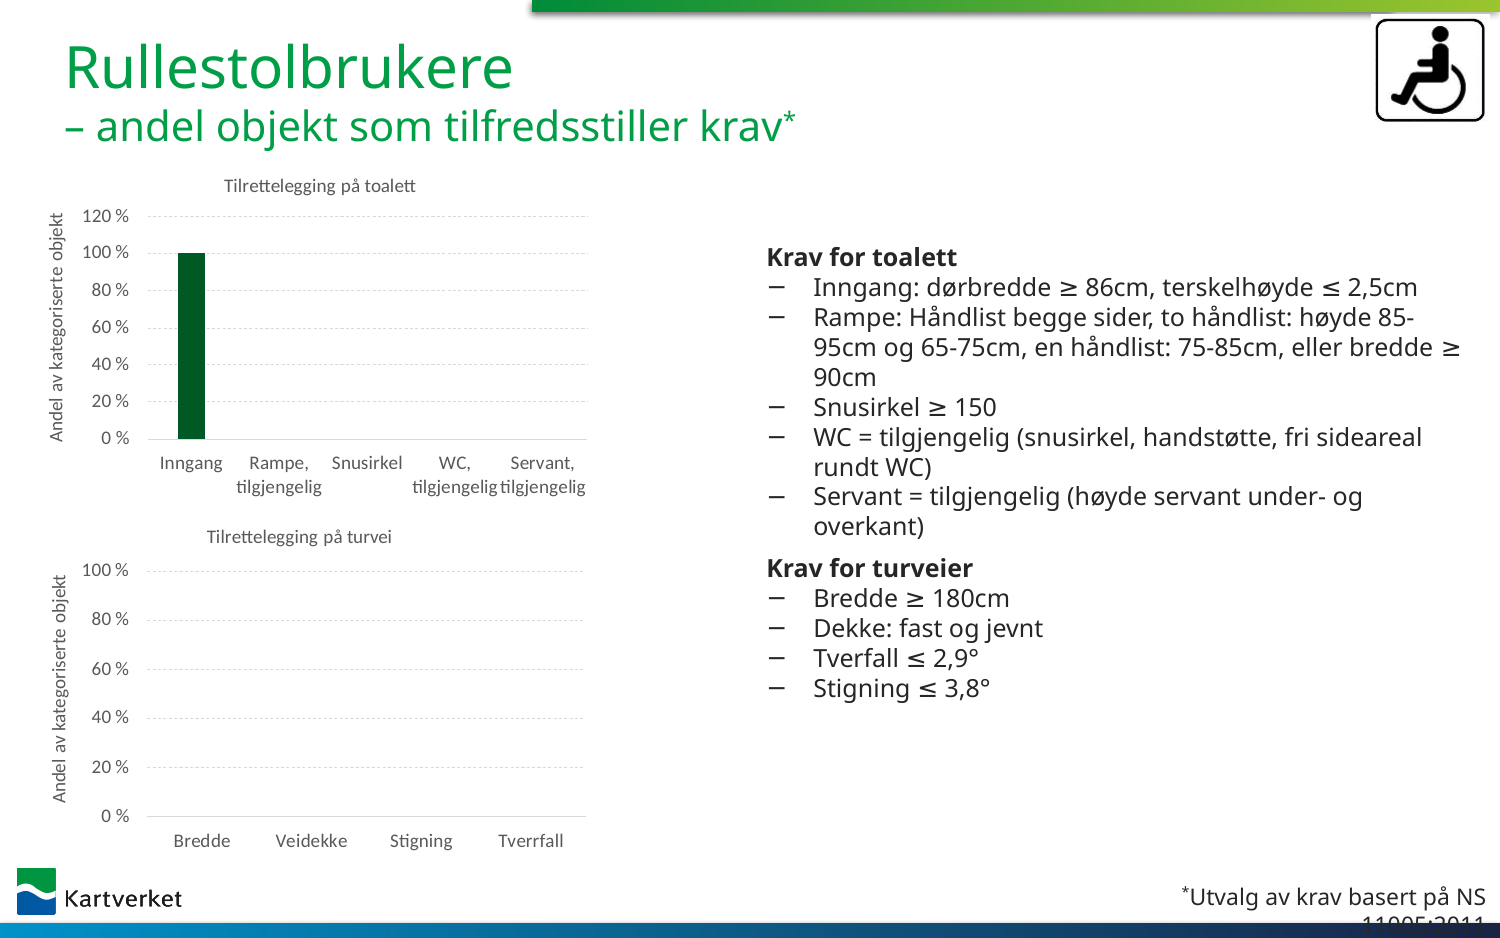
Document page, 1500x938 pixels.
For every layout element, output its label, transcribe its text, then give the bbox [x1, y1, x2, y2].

text_box Rullestolbrukere – andel objekt som tilfredsstiller krav* [49, 14, 1431, 158]
picture [41, 520, 597, 859]
picture [41, 166, 598, 505]
text_box *Utvalg av krav basert på NS 11005:2011 [1068, 873, 1500, 938]
text_box Krav for turveier Bredde ≥ 180cm Dekke: fast og jevnt Tverfall ≤ 2,9° Stigning ≤ 3,8° [751, 545, 1483, 710]
picture [1371, 13, 1491, 127]
text_box Krav for toalett Inngang: dørbredde ≥ 86cm, terskelhøyde ≤ 2,5cm Rampe: Håndlist begge sider, to håndlist: høyde 85-95cm og 65-75cm, en håndlist: 75-85cm, eller bredde ≥ 90cm Snusirkel ≥ 150 WC = tilgjengelig (snusirkel, handstøtte, fri sideareal rundt WC) Servant = tilgjengelig (høyde servant under- og overkant) [751, 234, 1483, 545]
